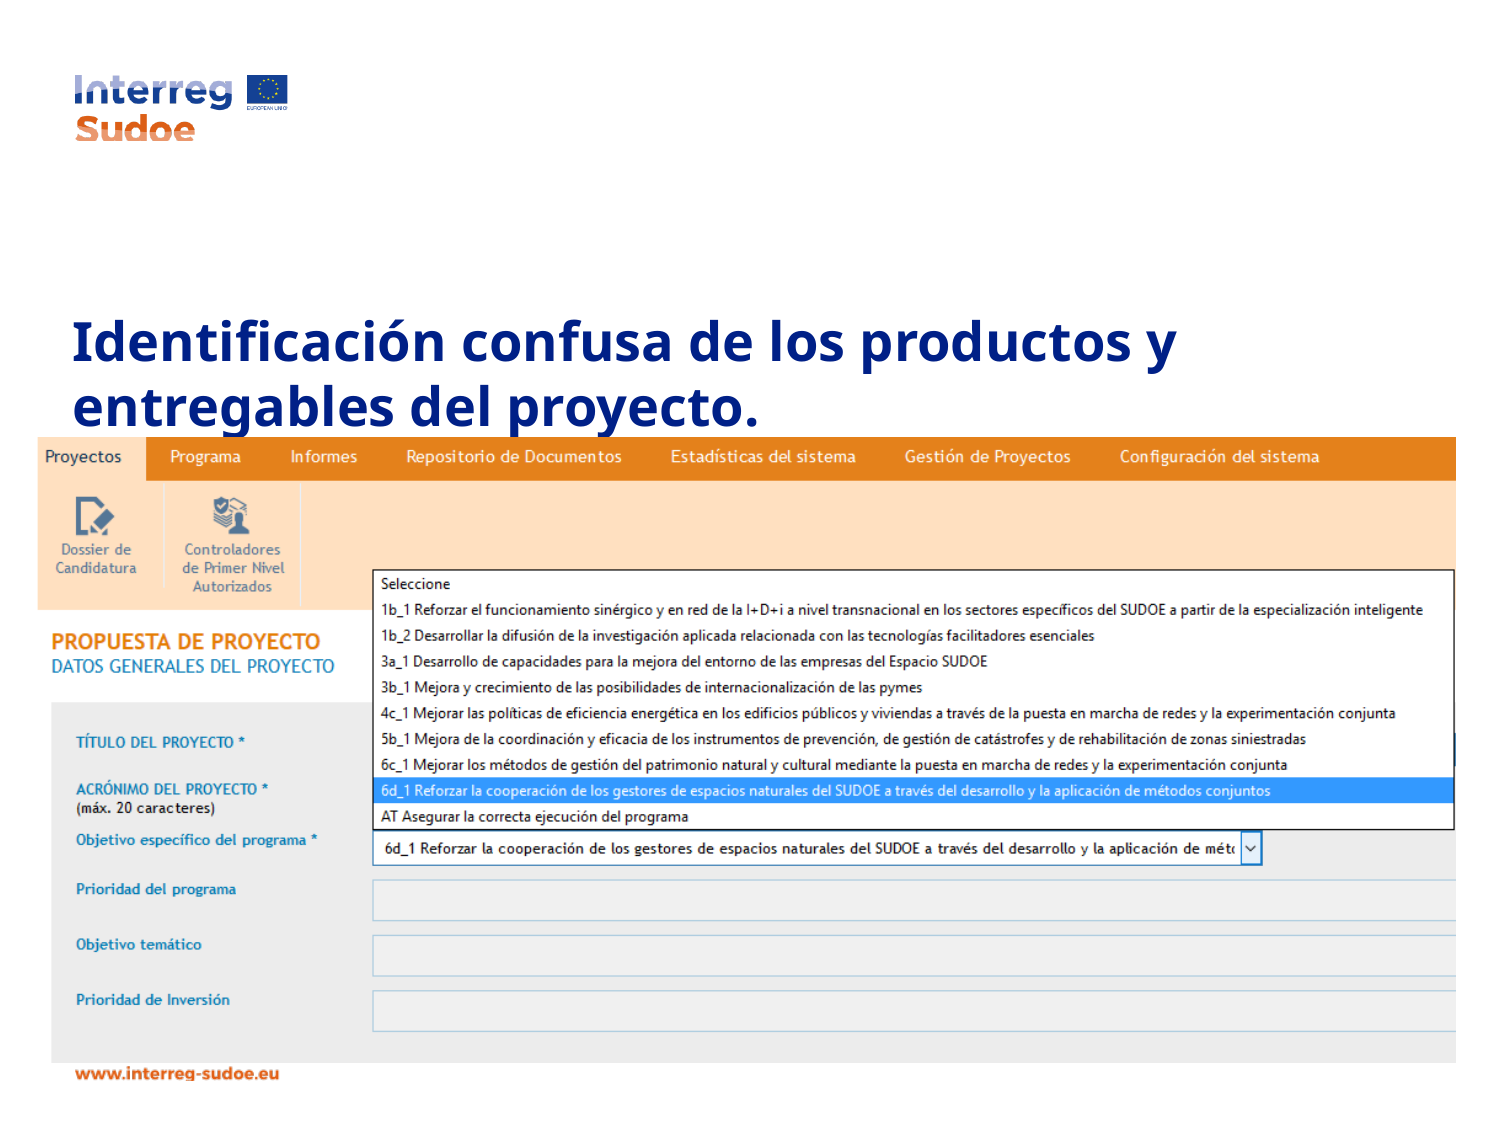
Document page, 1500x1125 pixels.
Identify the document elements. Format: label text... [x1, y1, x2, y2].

title Identificación confusa de los productos y entregables del proyecto. [57, 299, 1438, 435]
picture [37, 437, 1457, 1063]
